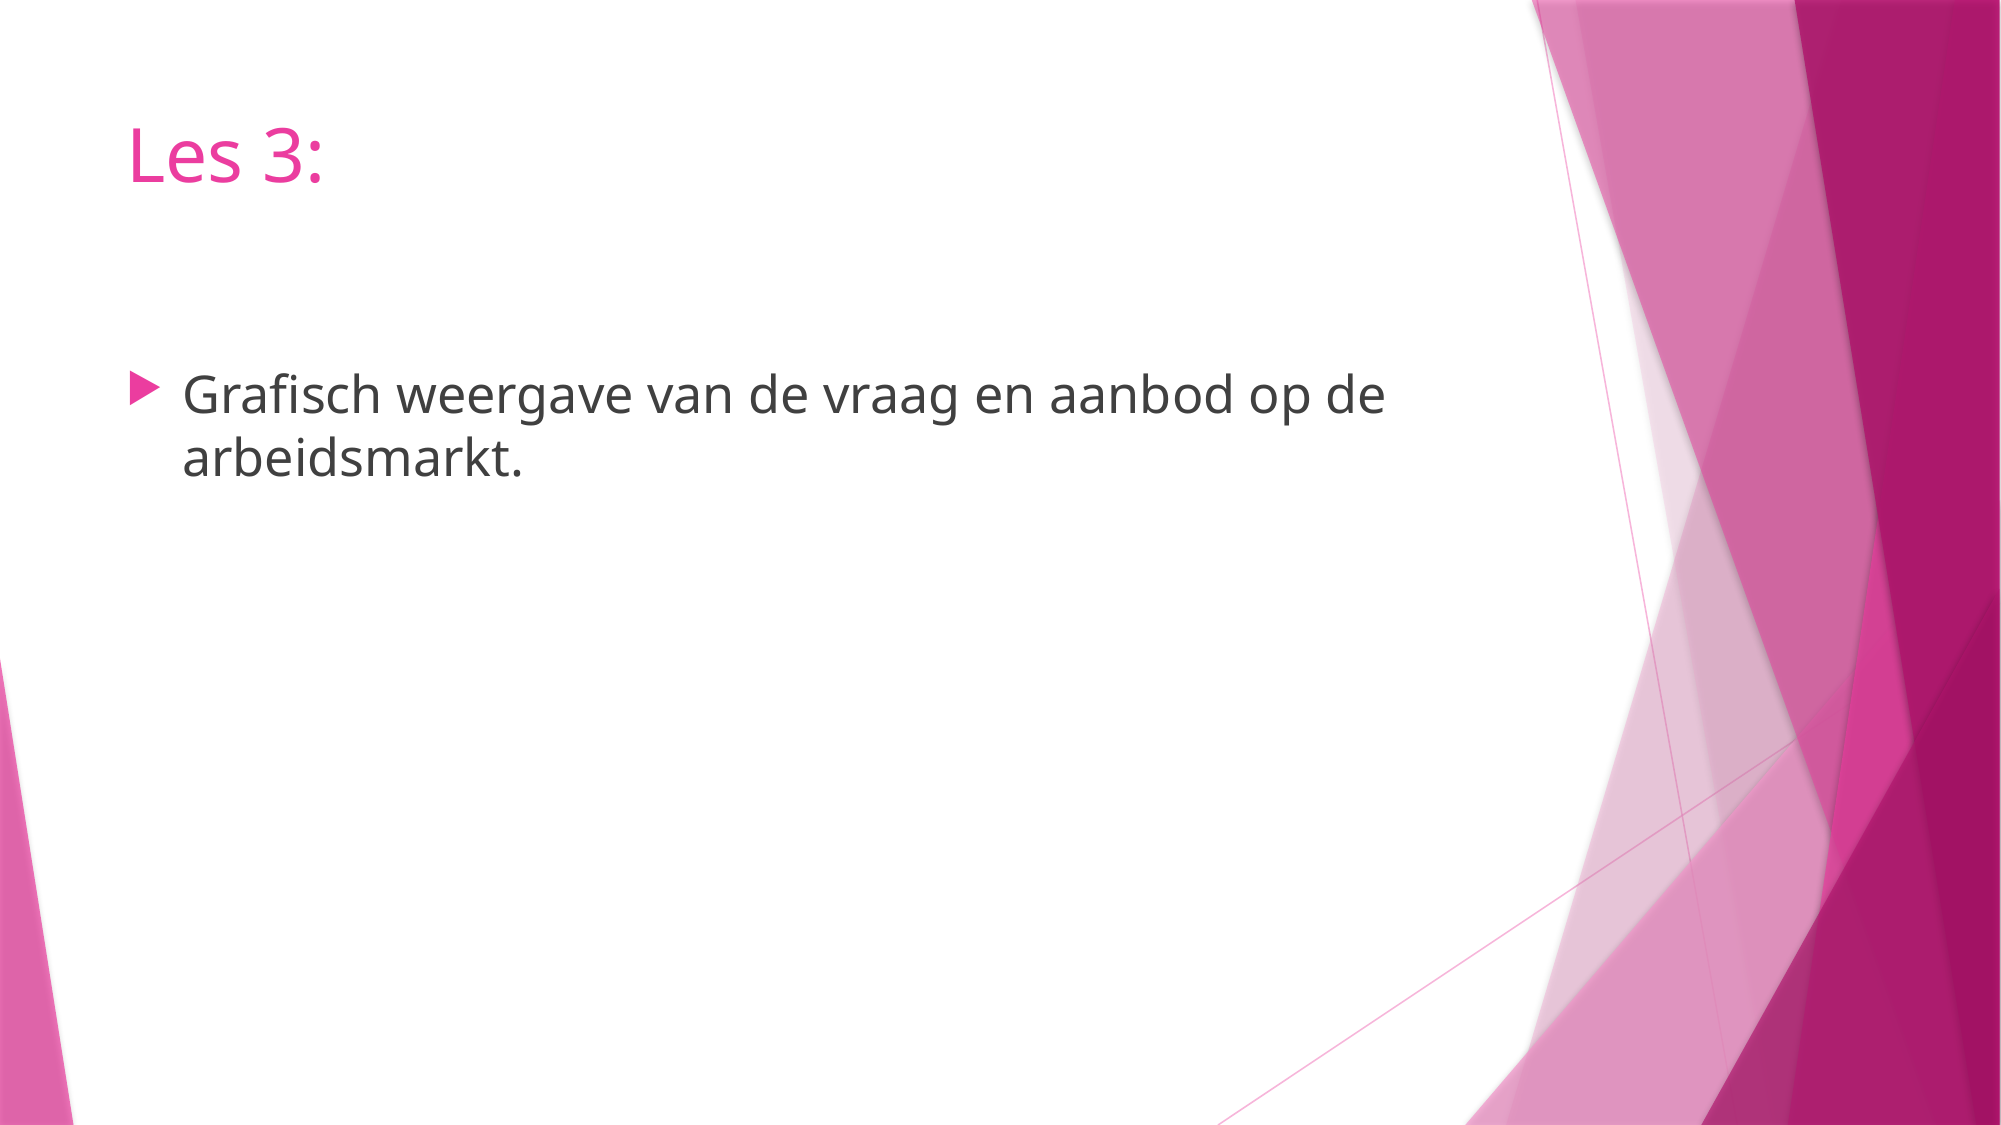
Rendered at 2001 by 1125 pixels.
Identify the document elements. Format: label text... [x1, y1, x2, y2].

list Grafisch weergave van de vraag en aanbod op de arbeidsmarkt. [111, 354, 1522, 992]
title Les 3: [111, 99, 1522, 317]
